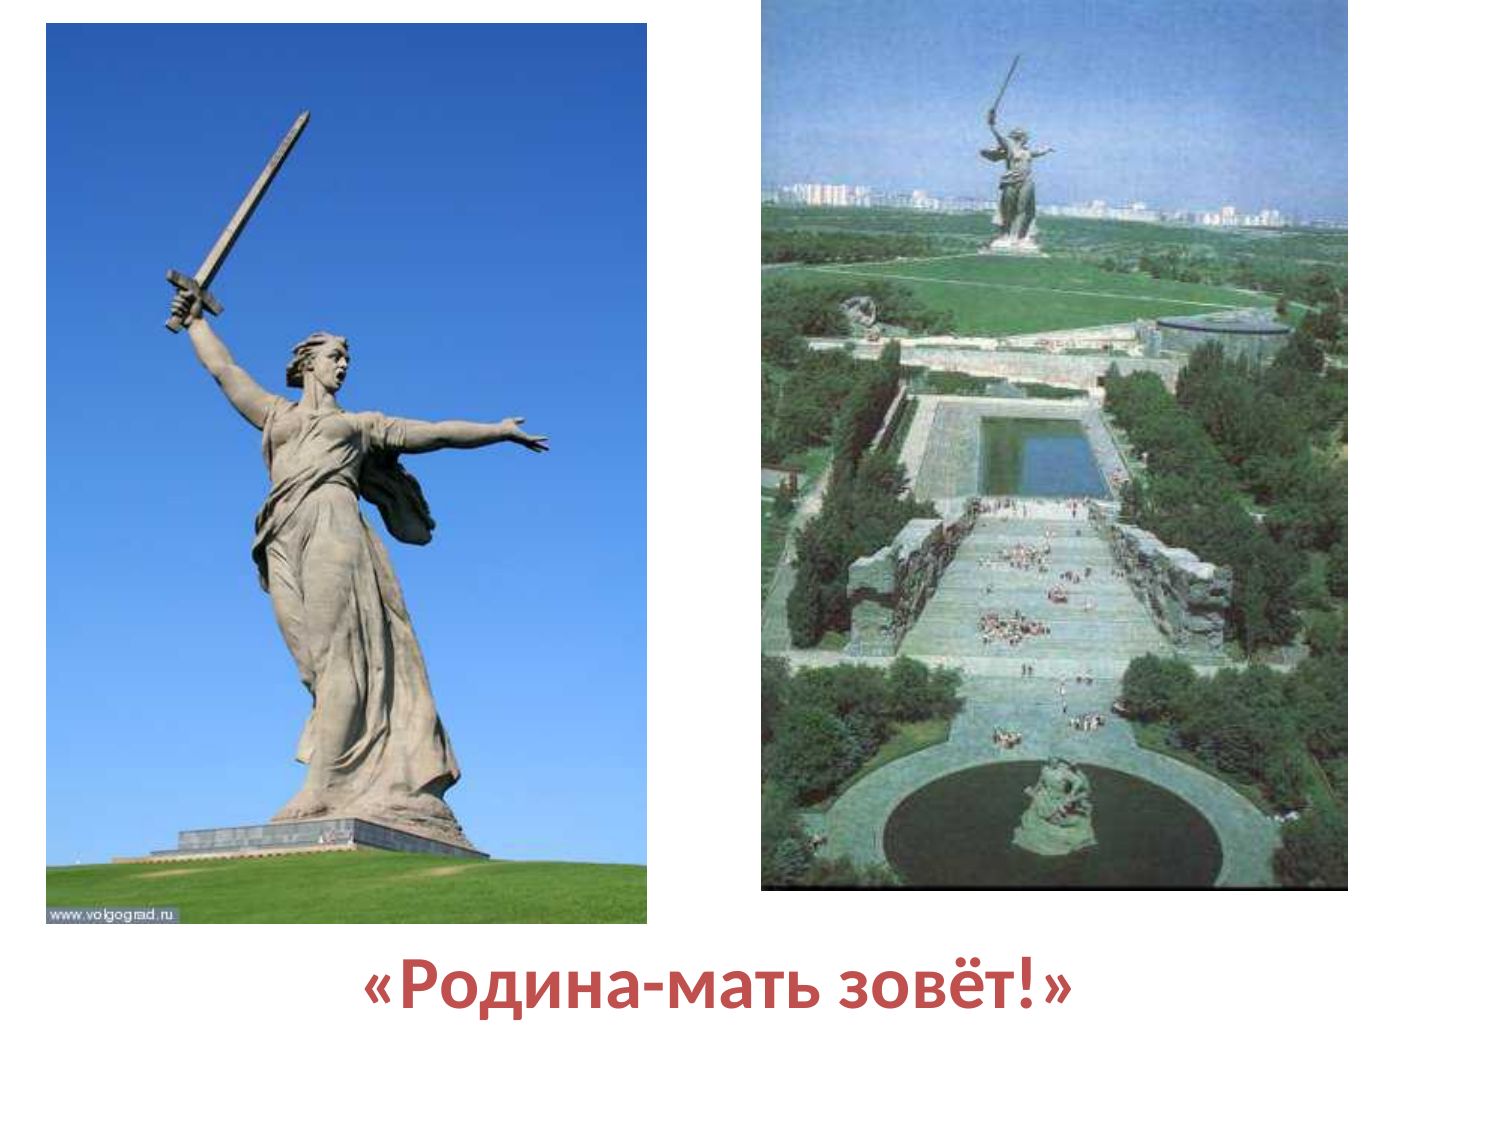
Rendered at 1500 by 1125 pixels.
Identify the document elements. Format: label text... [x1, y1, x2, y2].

picture [46, 23, 648, 924]
subtitle «Родина-мать зовёт!» [58, 925, 1382, 1085]
picture [761, 0, 1348, 891]
